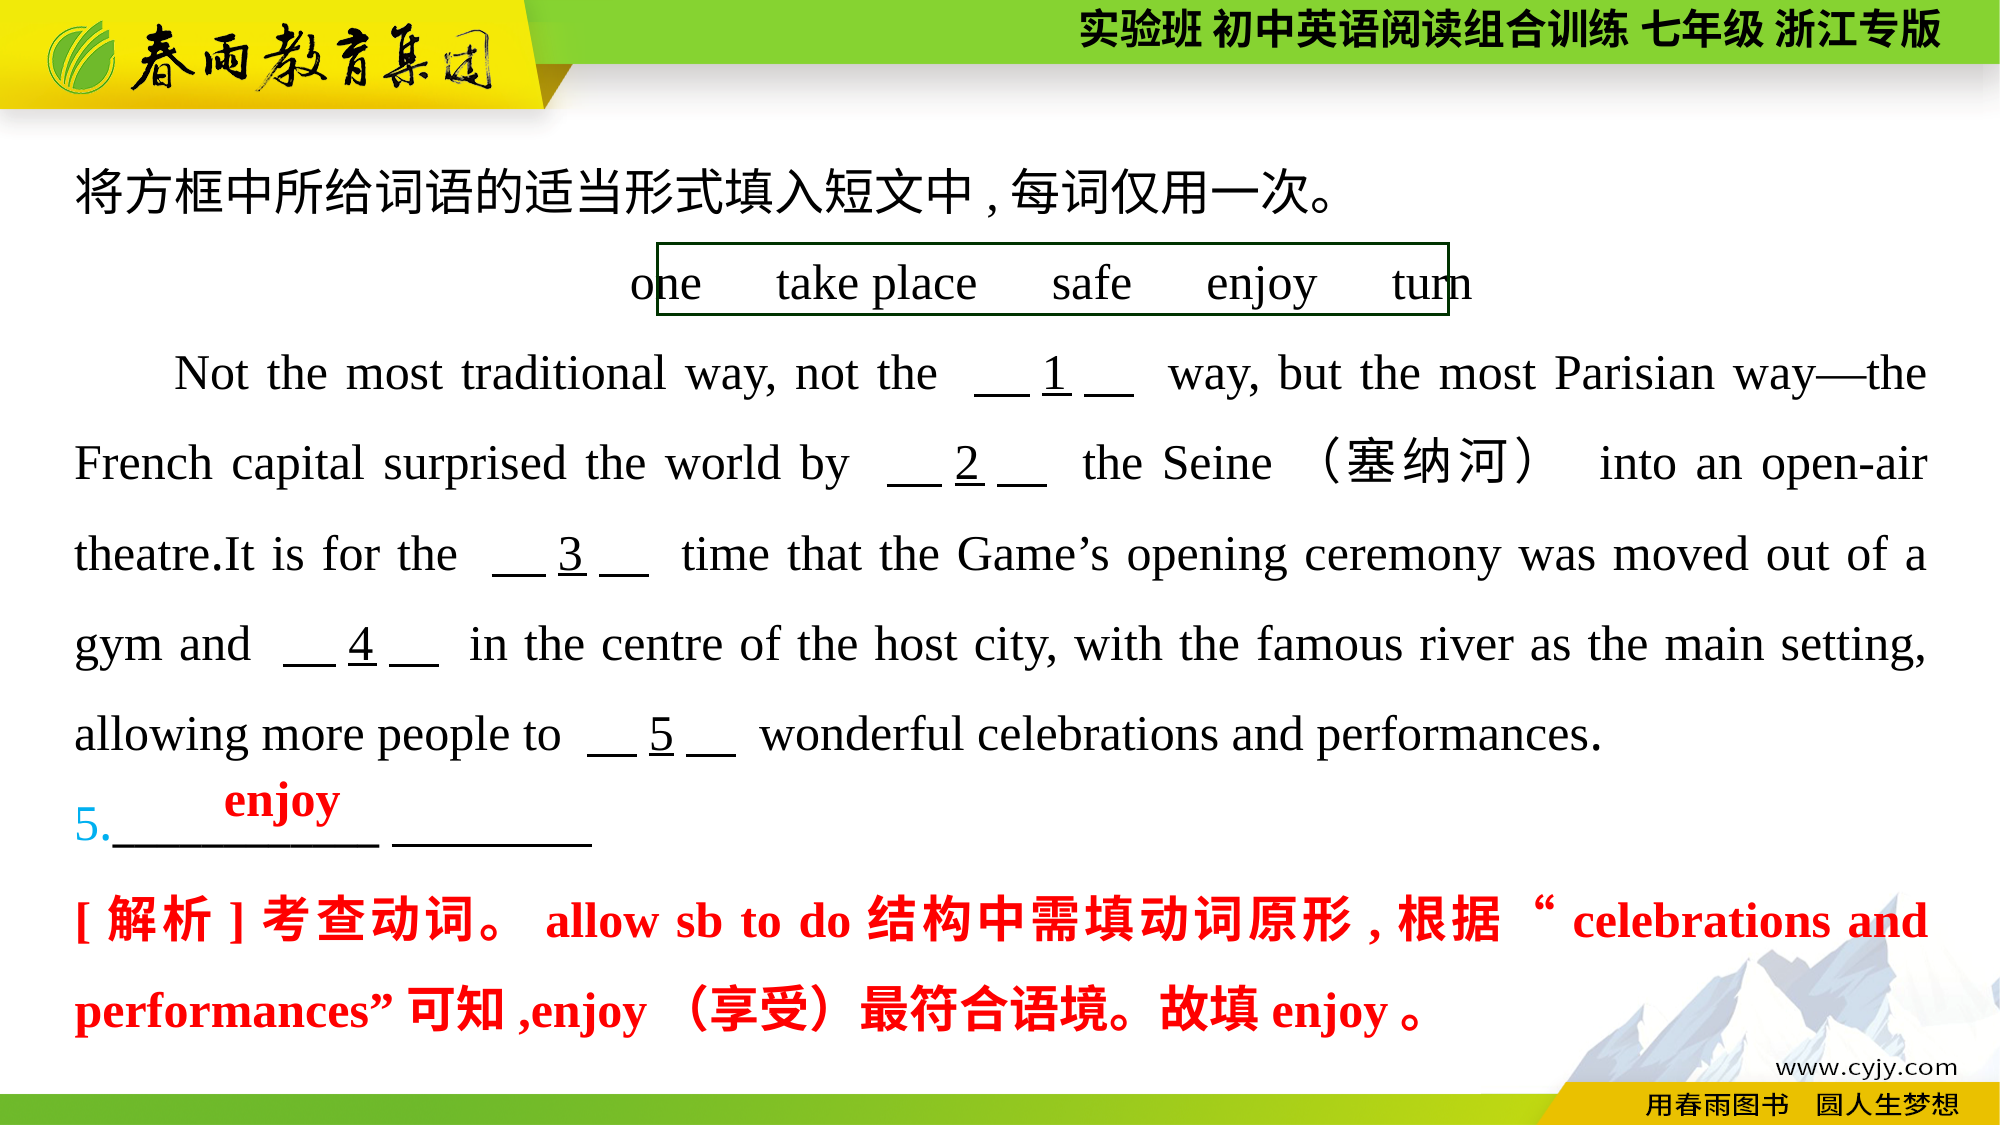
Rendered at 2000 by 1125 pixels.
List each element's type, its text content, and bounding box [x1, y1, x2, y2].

list 将方框中所给词语的适当形式填入短文中,每词仅用一次。 one take place safe enjoy turn Not the most traditional way, not the 1 way, but the most Parisian way—the French capital surprised the world by 2 the Seine（塞纳河） into an open-air theatre.It is for the 3 time that the Game’s opening ceremony was moved out of a gym and 4 in the centre of the host city, with the famous river as the main setting, allowing more people to 5 wonderful celebrations and performances. 5.____________ [59, 122, 1944, 849]
text_box [657, 243, 1449, 315]
text_box enjoy [209, 758, 356, 834]
text_box [解析]考查动词。allow sb to do结构中需填动词原形,根据“celebrations and performances”可知,enjoy（享受）最符合语境。故填enjoy。 [59, 849, 1944, 1045]
picture [0, 0, 2000, 1125]
